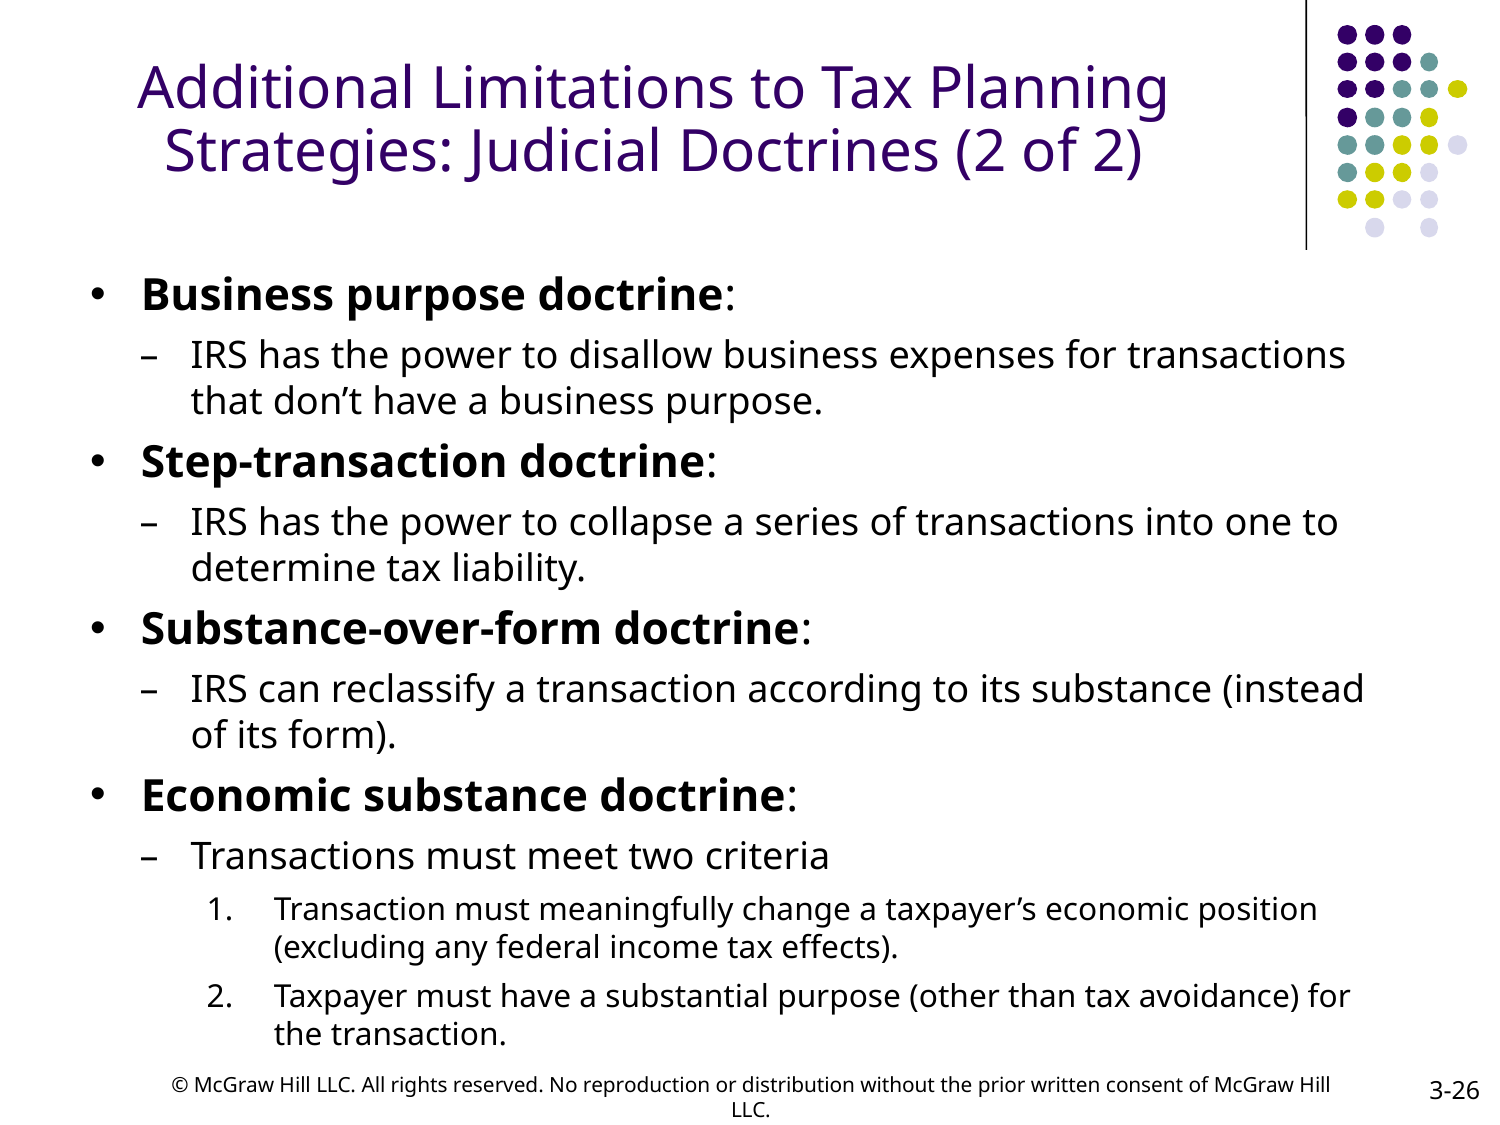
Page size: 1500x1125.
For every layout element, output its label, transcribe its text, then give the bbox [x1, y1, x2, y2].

title Additional Limitations to Tax Planning Strategies: Judicial Doctrines (2 of 2) [32, 8, 1275, 234]
slide_number 3-26 [1345, 1061, 1496, 1122]
list Business purpose doctrine: IRS has the power to disallow business expenses for transactions that don’t have a business purpose. Step-transaction doctrine: IRS has the power to collapse a series of transactions into one to determine tax liability. Substance-over-form doctrine: IRS can reclassify a transaction according to its substance (instead of its form). Economic substance doctrine: Transactions must meet two criteria Transaction must meaningfully change a taxpayer’s economic position (excluding any federal income tax effects). Taxpayer must have a substantial purpose (other than tax avoidance) for the transaction. [75, 259, 1425, 1062]
